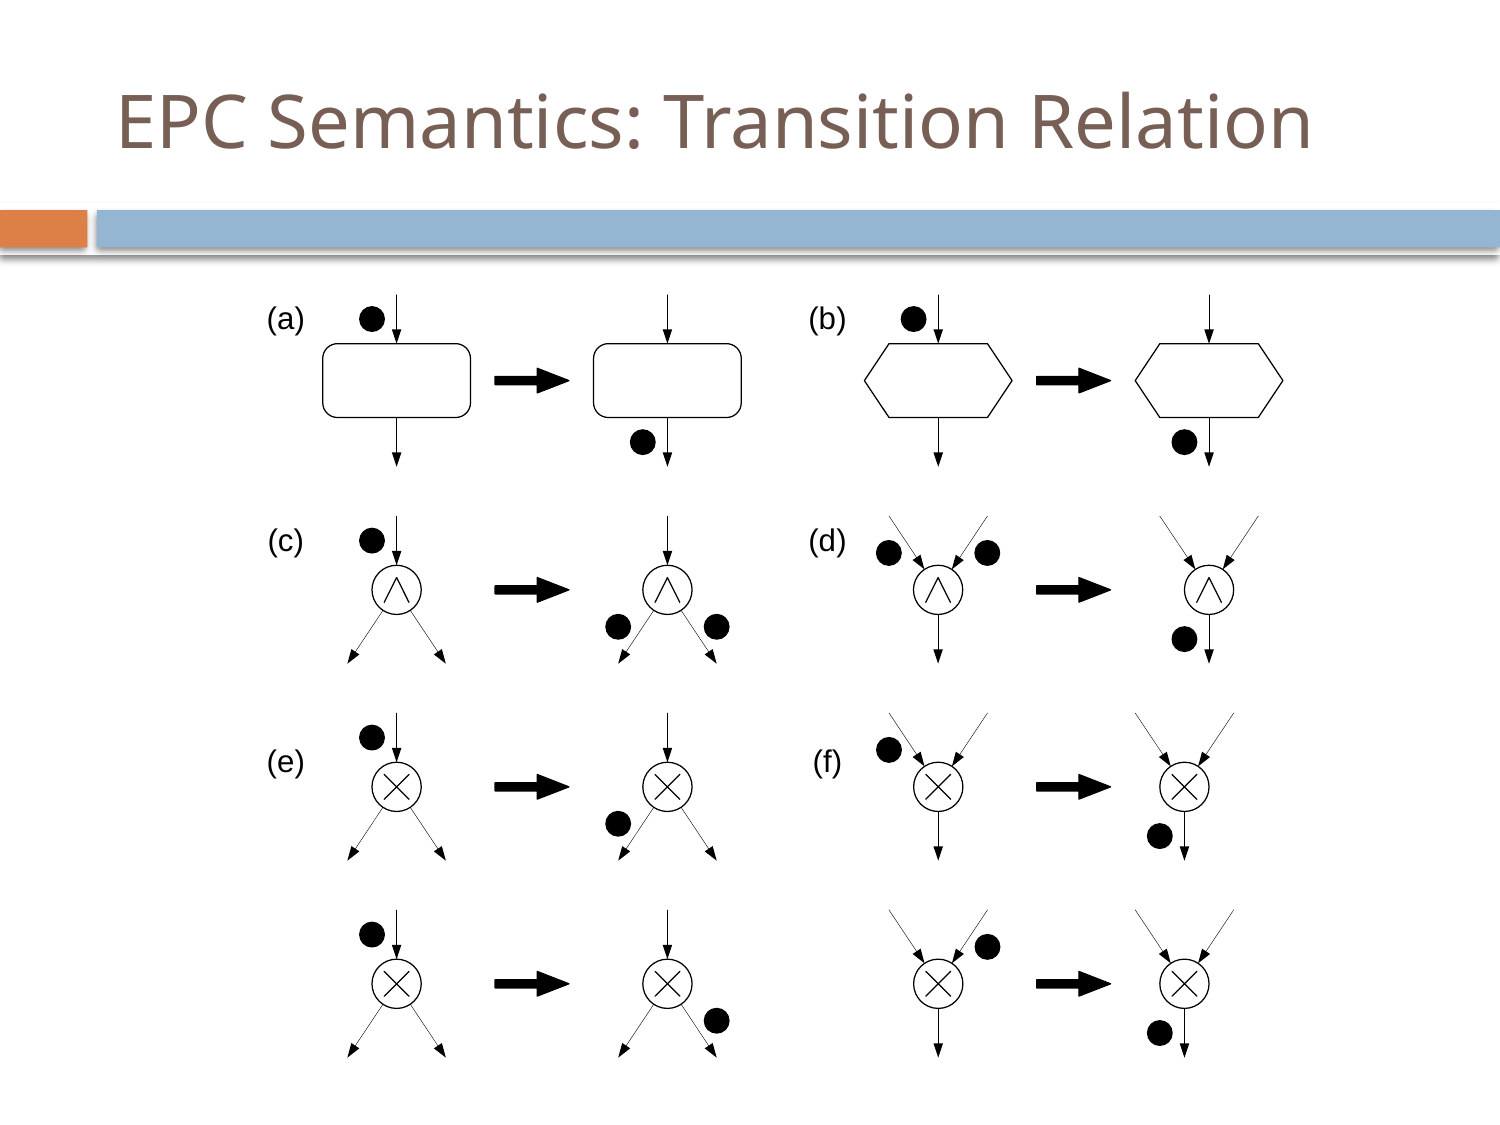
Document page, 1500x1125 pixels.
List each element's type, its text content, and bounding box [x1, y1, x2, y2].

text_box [264, 291, 1286, 1060]
title EPC Semantics: Transition Relation [100, 37, 1438, 200]
